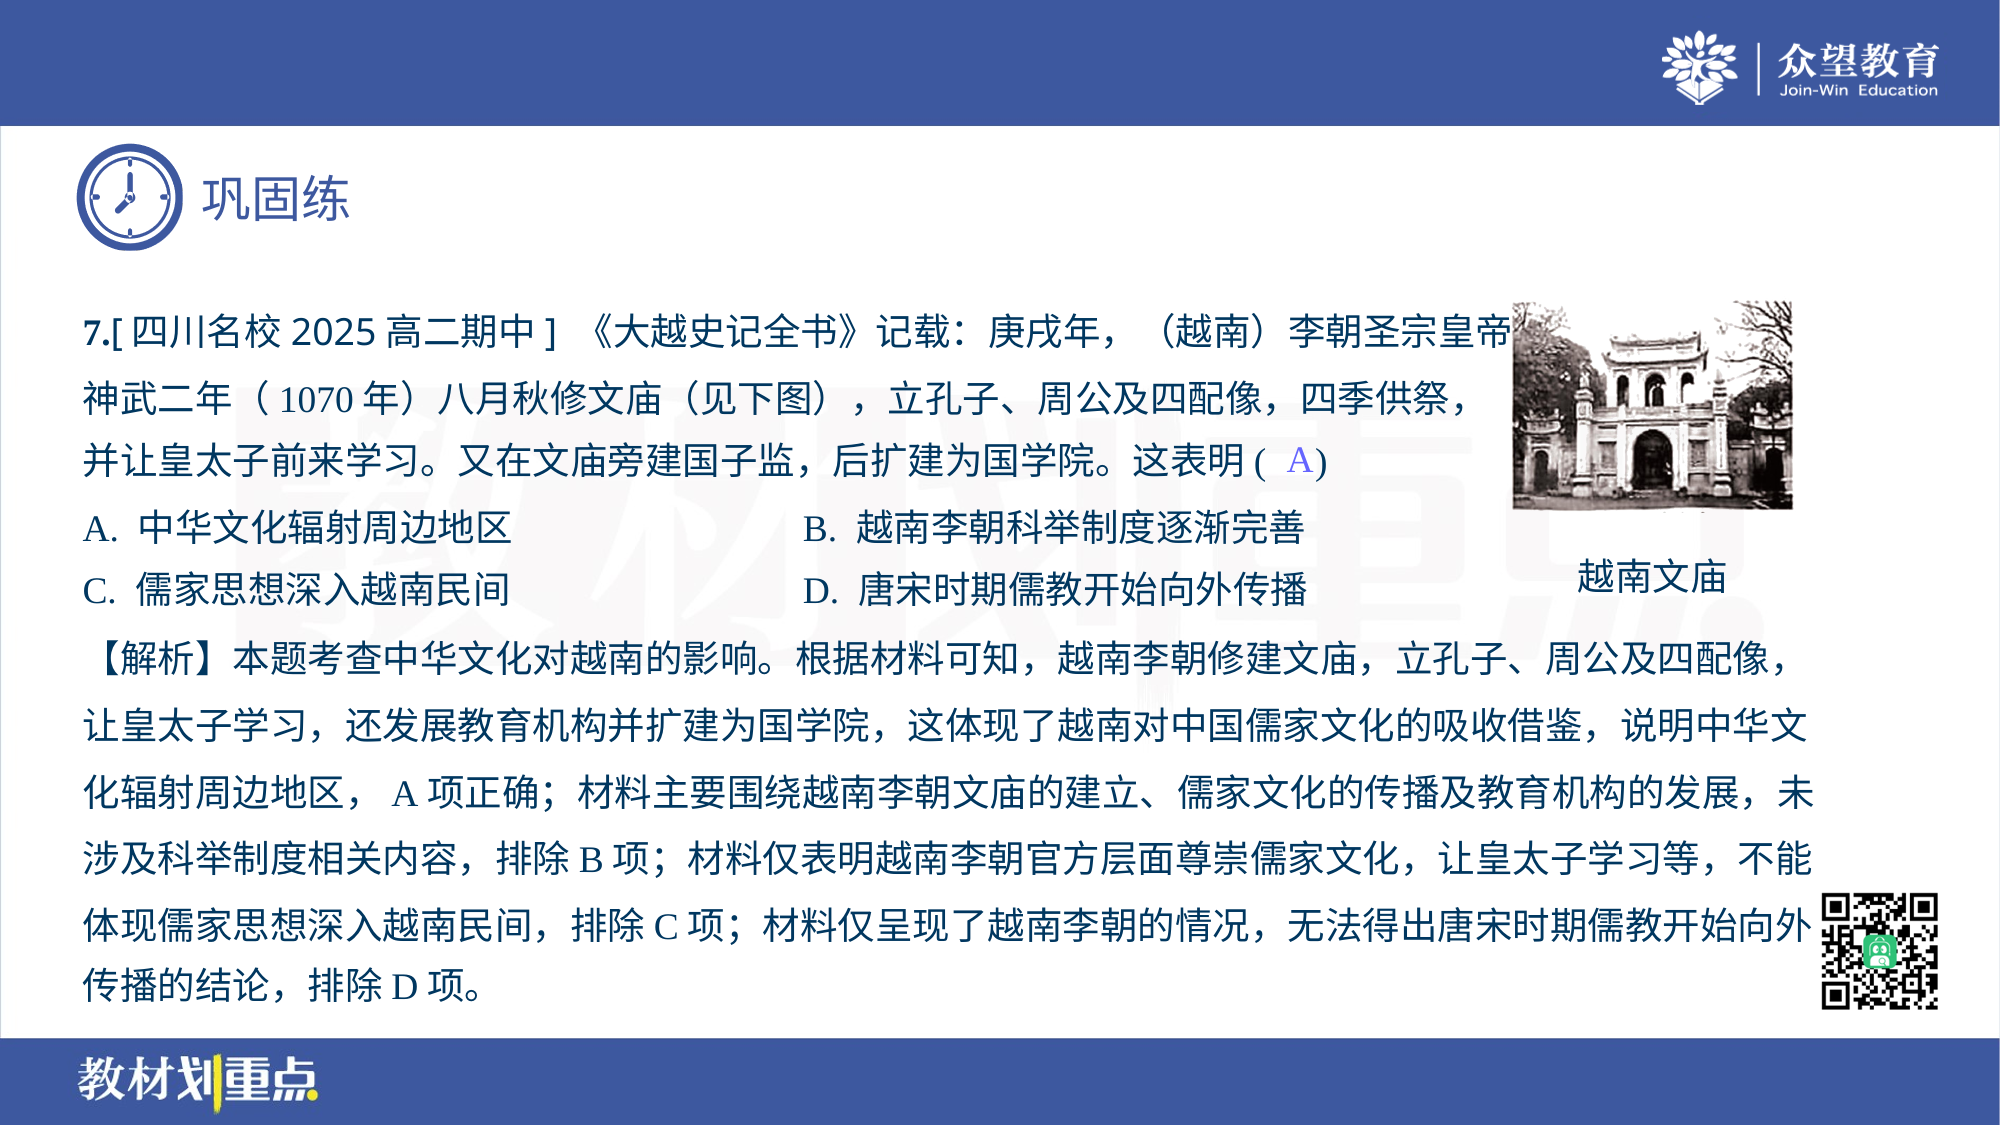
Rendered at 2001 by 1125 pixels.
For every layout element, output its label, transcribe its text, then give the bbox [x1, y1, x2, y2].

text_box A [1272, 417, 1328, 475]
text_box 7.[四川名校2025高二期中] 《大越史记全书》记载：庚戌年，（越南）李朝圣宗皇帝 神武二年（1070年）八月秋修文庙（见下图），立孔子、周公及四配像，四季供祭， 并让皇太子前来学习。又在文庙旁建国子监，后扩建为国学院。这表明( ) [82, 286, 1488, 476]
text_box 越南文庙 [1573, 533, 1733, 592]
text_box A. 中华文化辐射周边地区 B. 越南李朝科举制度逐渐完善 C. 儒家思想深入越南民间 D. 唐宋时期儒教开始向外传播 [82, 482, 1488, 605]
text_box 【解析】本题考查中华文化对越南的影响。根据材料可知，越南李朝修建文庙，立孔子、周公及四配像， 让皇太子学习，还发展教育机构并扩建为国学院，这体现了越南对中国儒家文化的吸收借鉴，说明中华文 化辐射周边地区，A项正确；材料主要围绕越南李朝文庙的建立、儒家文化的传播及教育机构的发展，未 涉及科举制度相关内容，排除B项；材料仅表明越南李朝官方层面尊崇儒家文化，让皇太子学习等，不能 体现儒家思想深入越南民间，排除C项；材料仅呈现了越南李朝的情况，无法得出唐宋时期儒教开始向外 传播的结论，排除D项。 [82, 613, 1817, 1002]
picture [0, 0, 2000, 1125]
